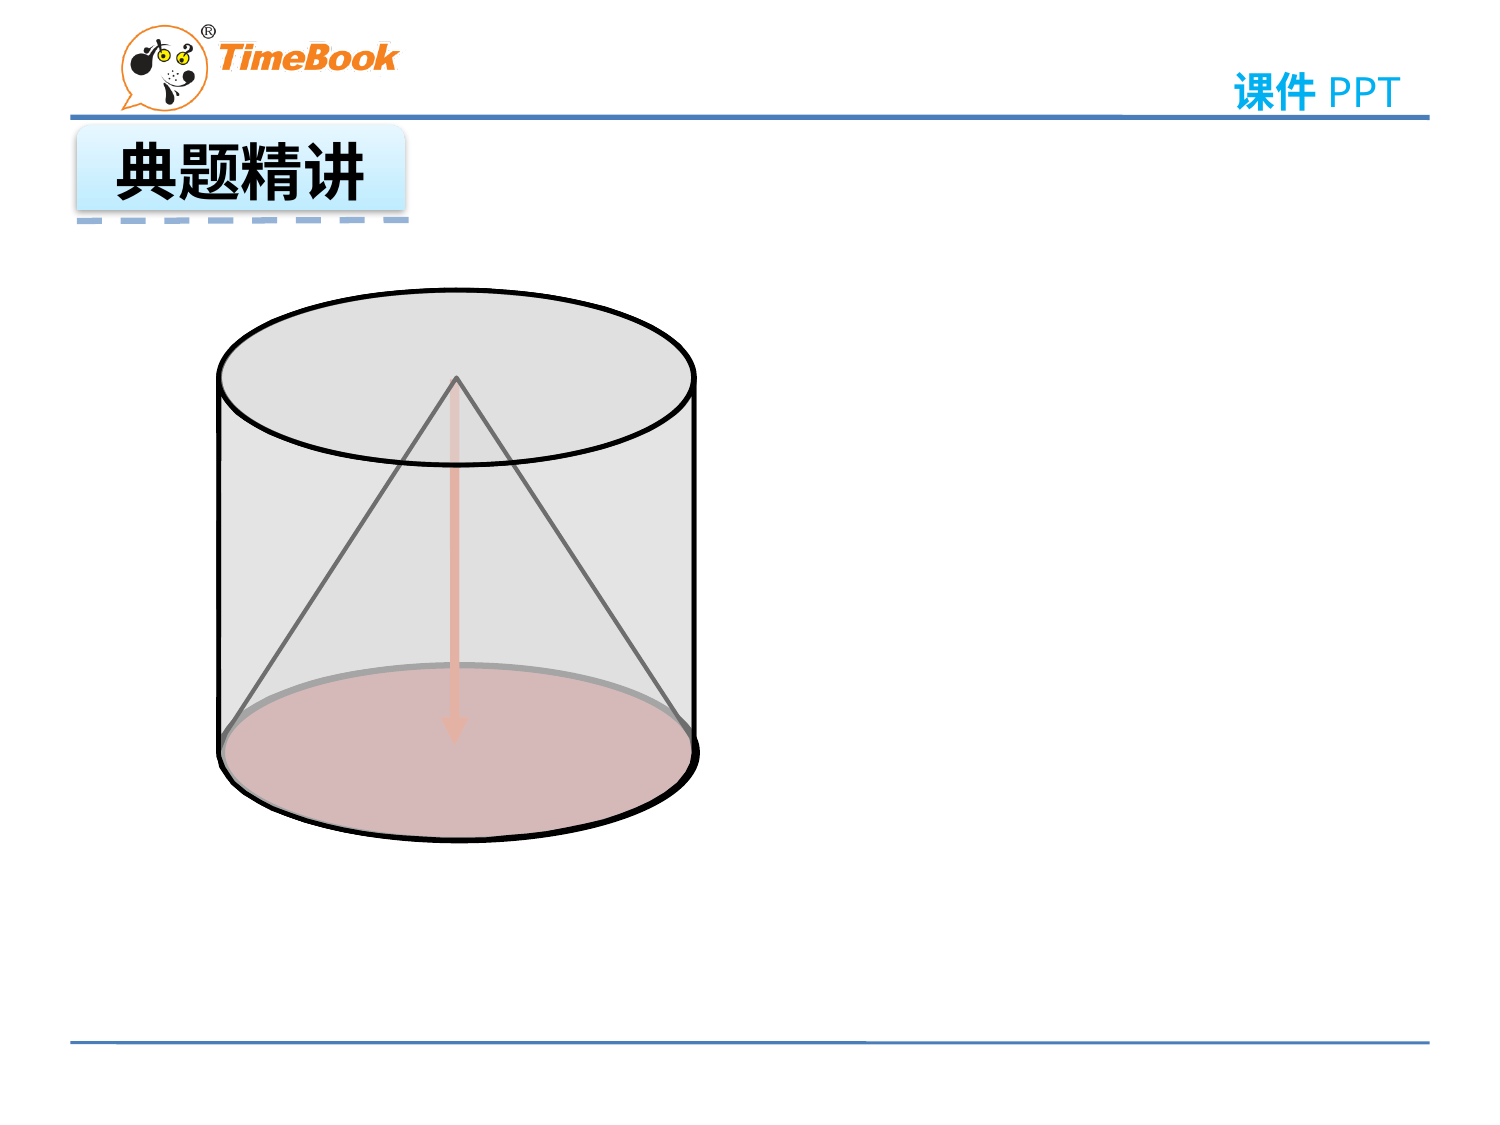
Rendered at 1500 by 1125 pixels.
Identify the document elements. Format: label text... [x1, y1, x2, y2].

text_box [635, 741, 697, 812]
text_box [218, 377, 695, 841]
text_box [218, 290, 694, 466]
text_box 典题精讲 [76, 124, 406, 212]
picture [118, 22, 408, 113]
